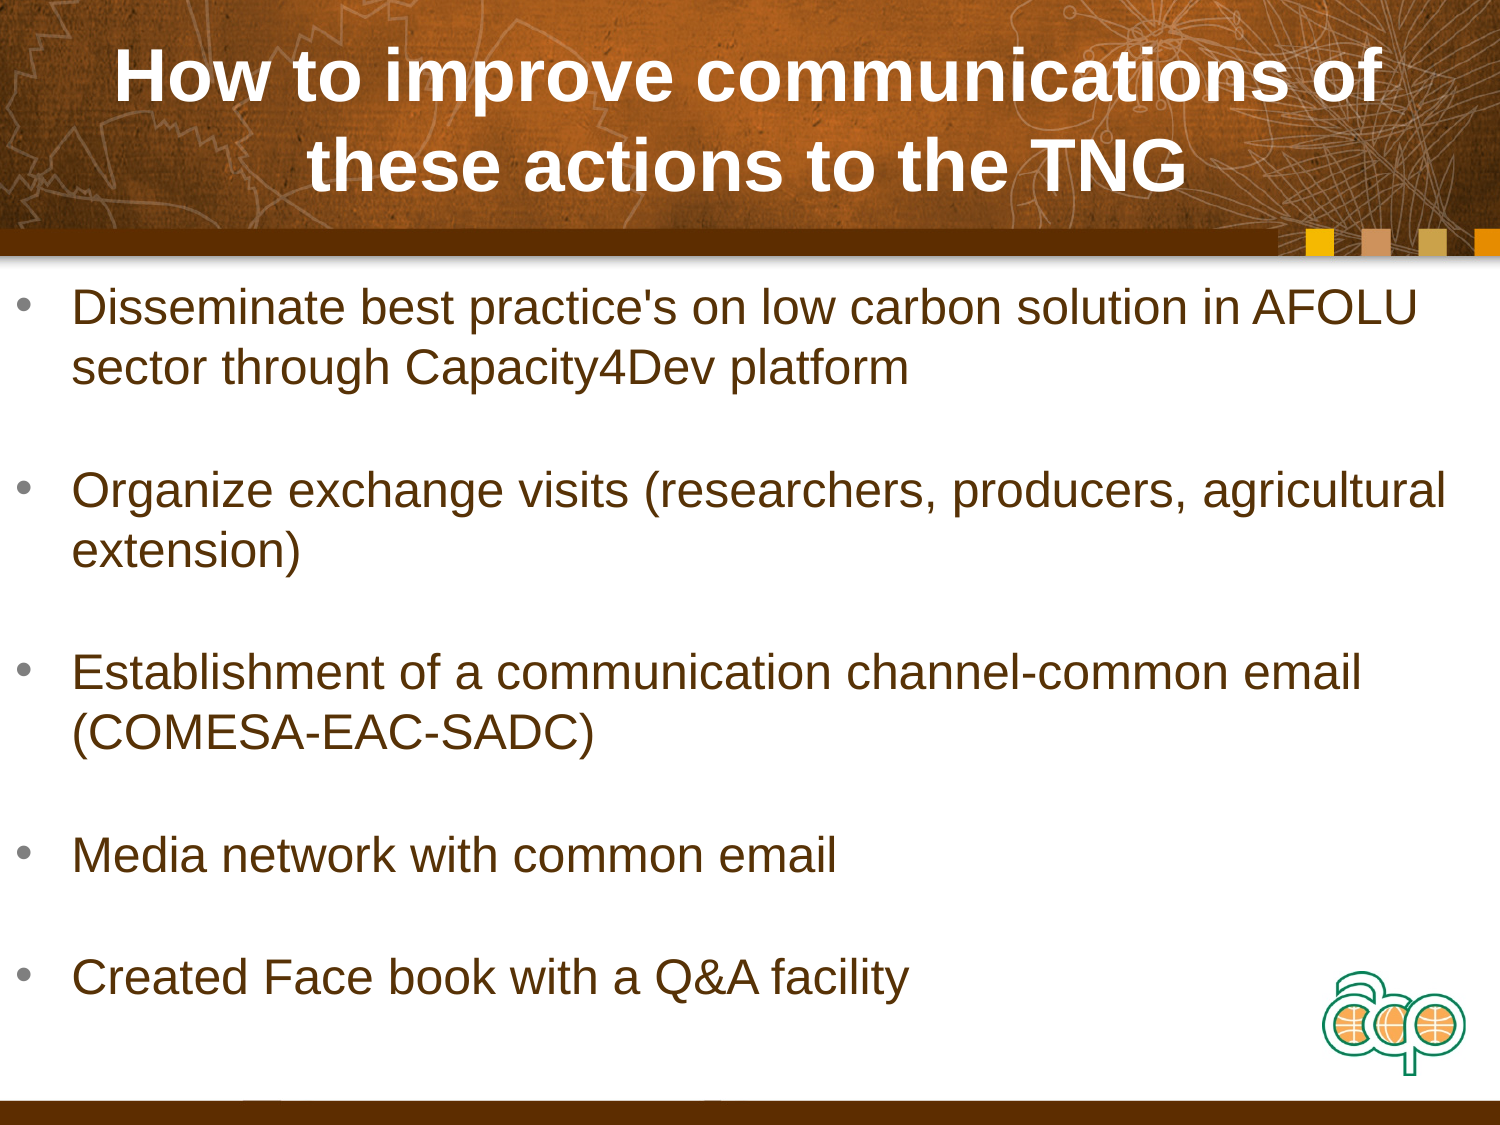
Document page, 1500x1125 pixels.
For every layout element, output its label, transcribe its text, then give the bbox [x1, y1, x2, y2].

list Disseminate best practice's on low carbon solution in AFOLU sector through Capacity4Dev platform Organize exchange visits (researchers, producers, agricultural extension) Establishment of a communication channel-common email (COMESA-EAC-SADC) Media network with common email Created Face book with a Q&A facility [0, 266, 1499, 1107]
text_box How to improve communications of these actions to the TNG [0, 19, 1497, 220]
picture [0, 0, 1500, 1125]
